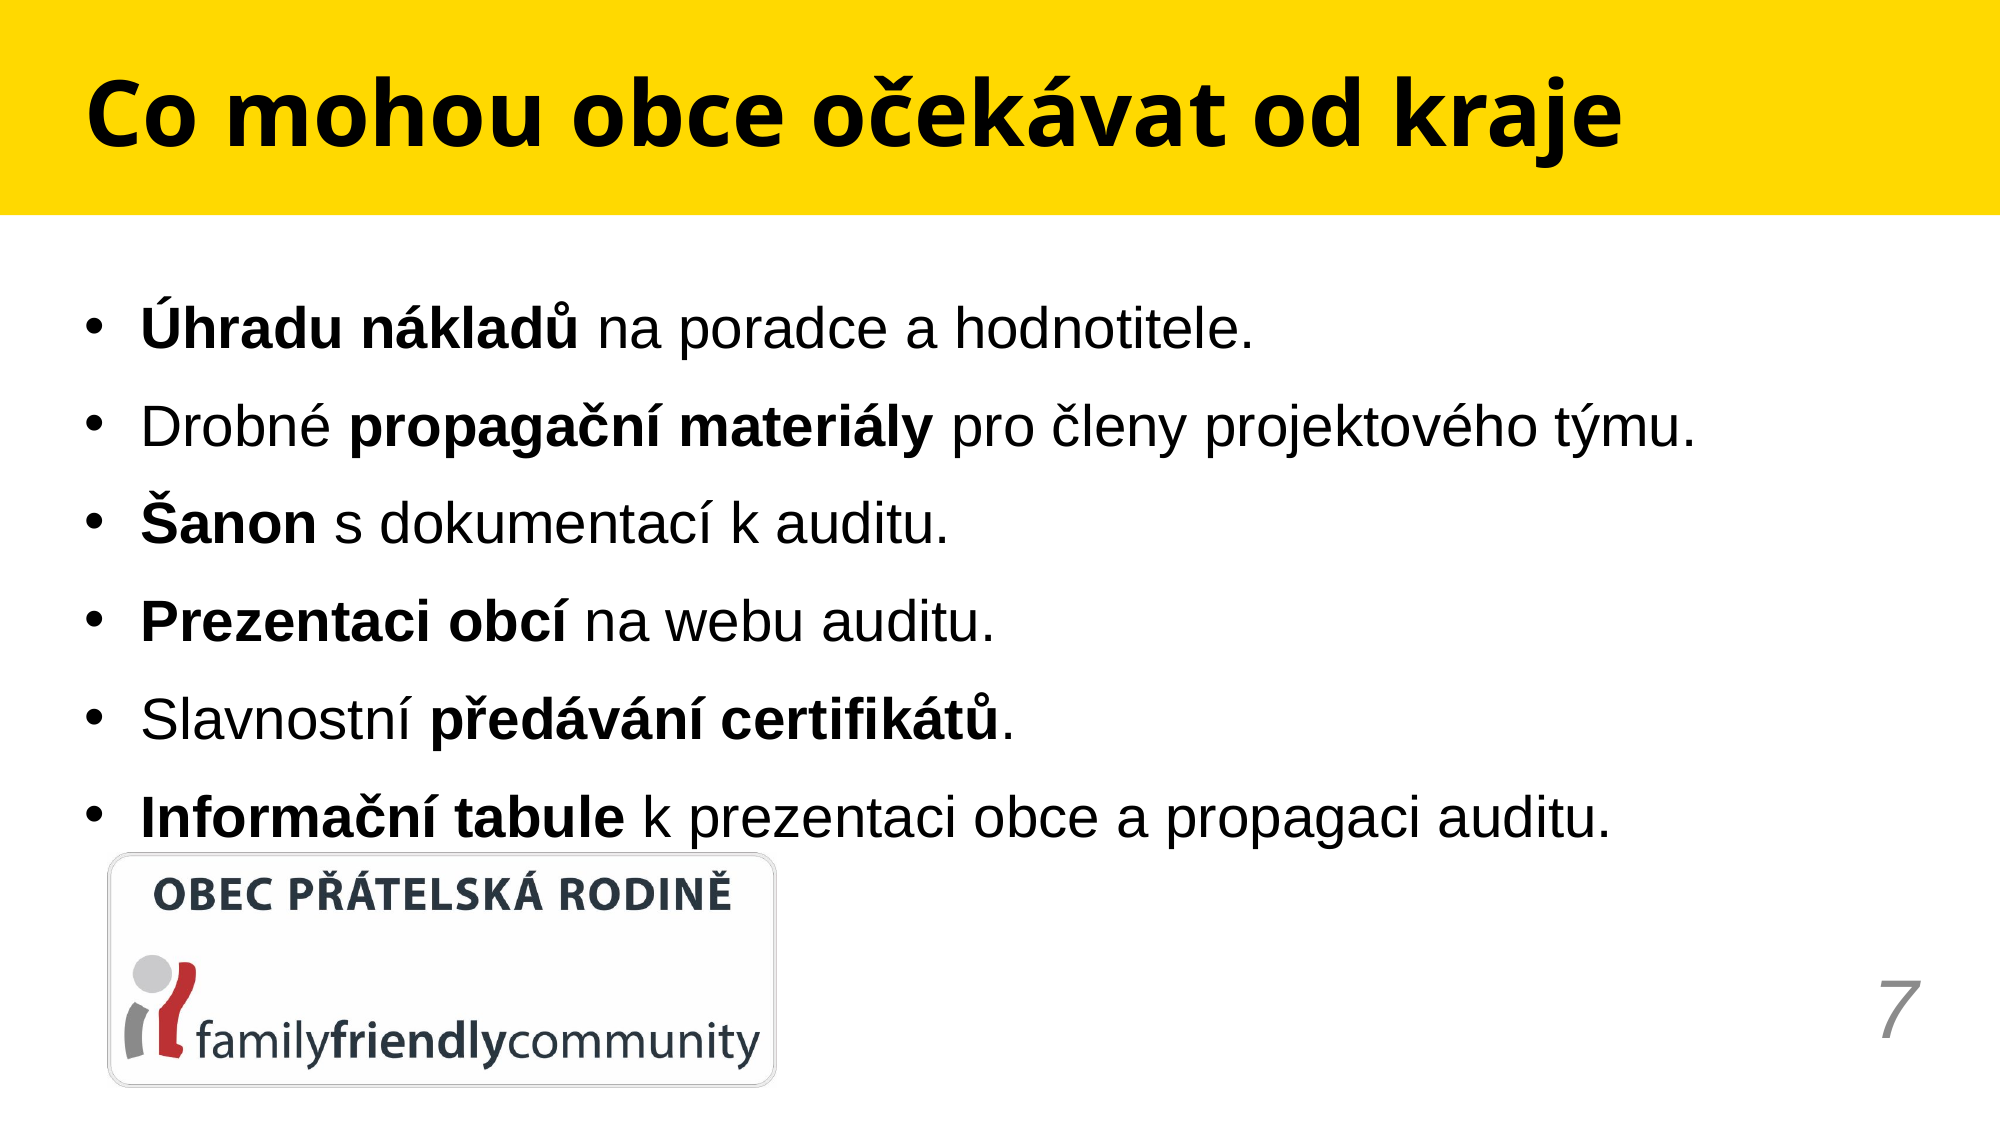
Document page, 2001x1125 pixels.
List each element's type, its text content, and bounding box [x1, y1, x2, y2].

title Co mohou obce očekávat od kraje [69, 60, 1918, 214]
picture [107, 852, 777, 1088]
list Úhradu nákladů na poradce a hodnotitele. Drobné propagační materiály pro členy projektového týmu. Šanon s dokumentací k auditu. Prezentaci obcí na webu auditu. Slavnostní předávání certifikátů. Informační tabule k prezentaci obce a propagaci auditu. [69, 275, 1918, 1031]
slide_number 7 [1483, 976, 1934, 1063]
